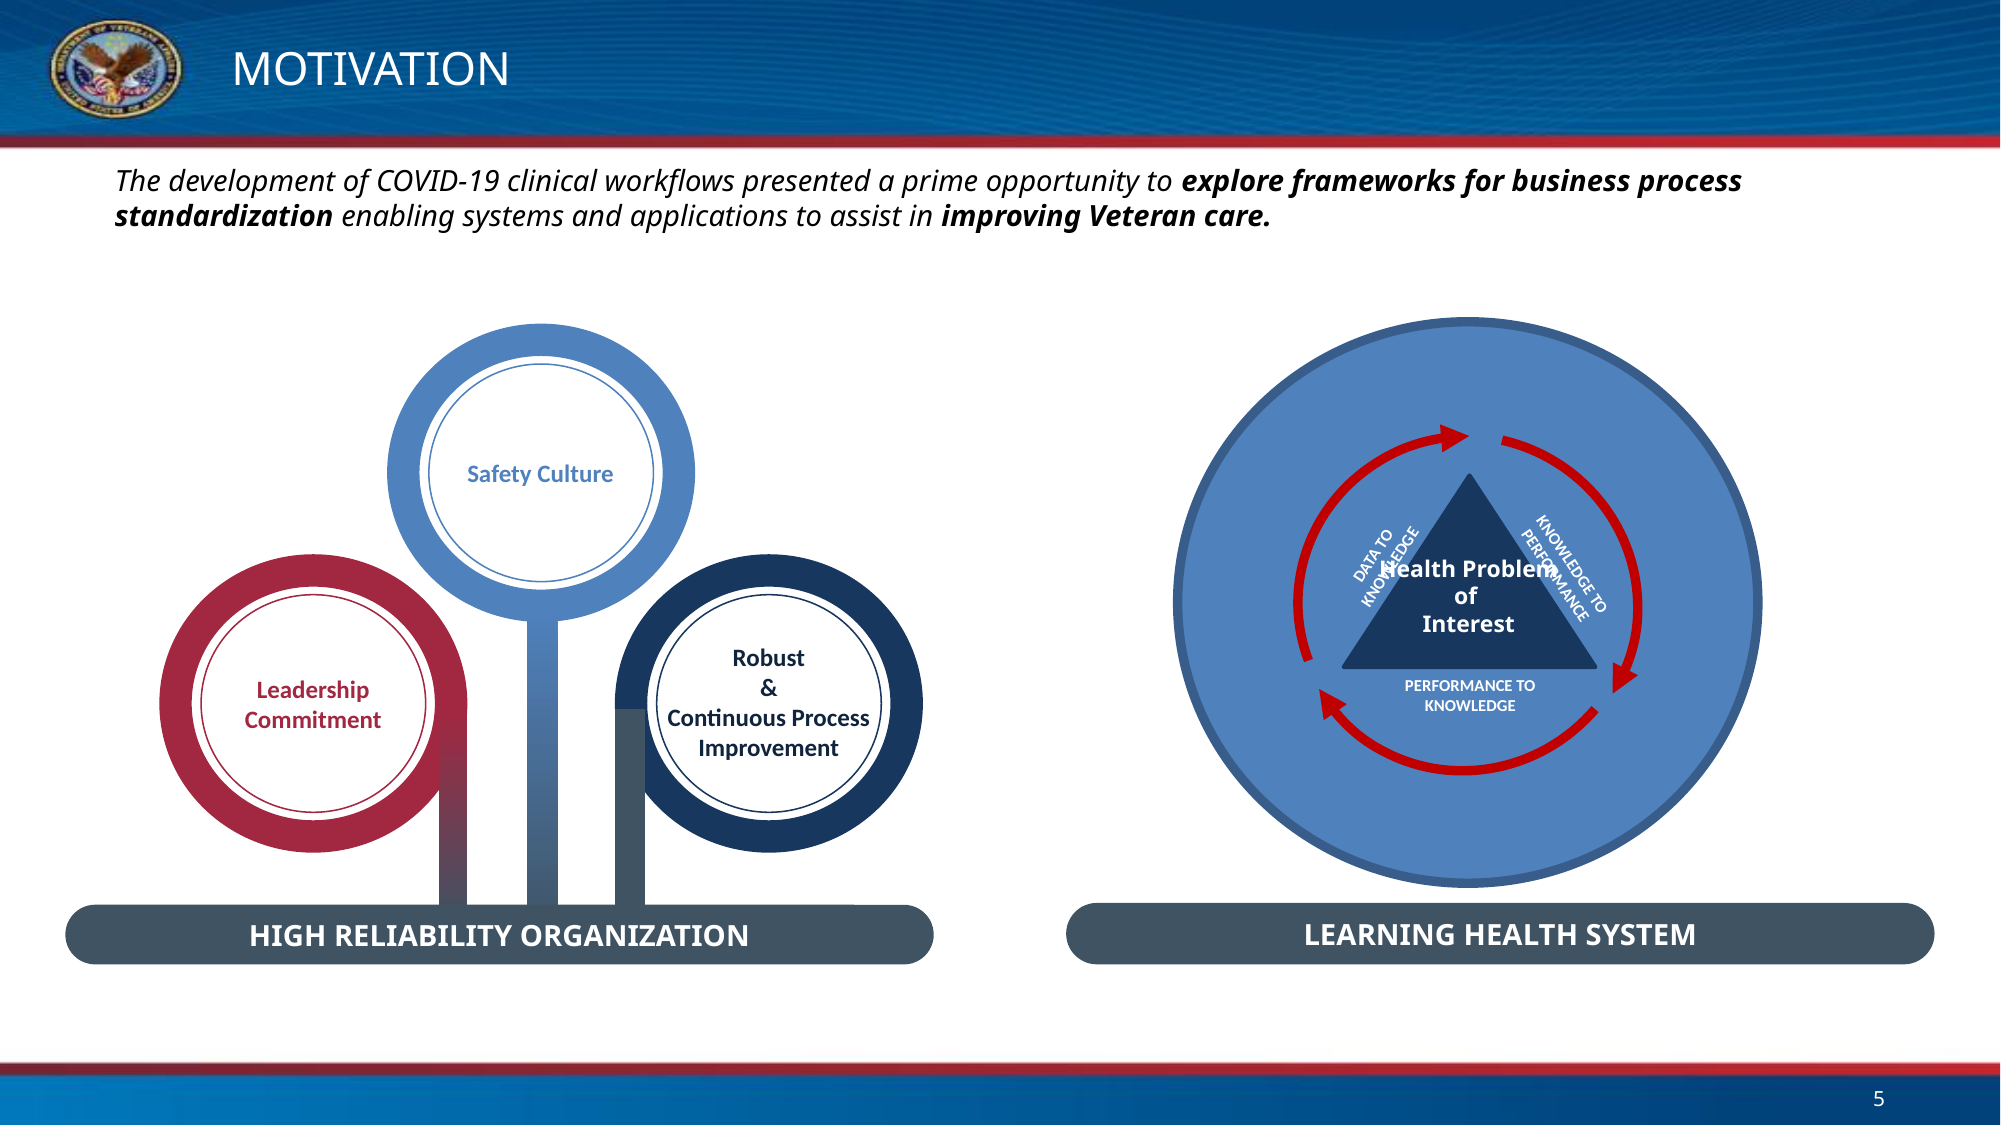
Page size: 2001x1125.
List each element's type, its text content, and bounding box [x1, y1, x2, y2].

text_box 5 [1433, 1074, 1900, 1125]
list The development of COVID-19 clinical workflows presented a prime opportunity to explore frameworks for business process standardization enabling systems and applications to assist in improving Veteran care. [99, 154, 1900, 224]
title Motivation [216, 32, 1900, 113]
picture [0, 0, 2001, 1125]
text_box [67, 302, 1933, 963]
